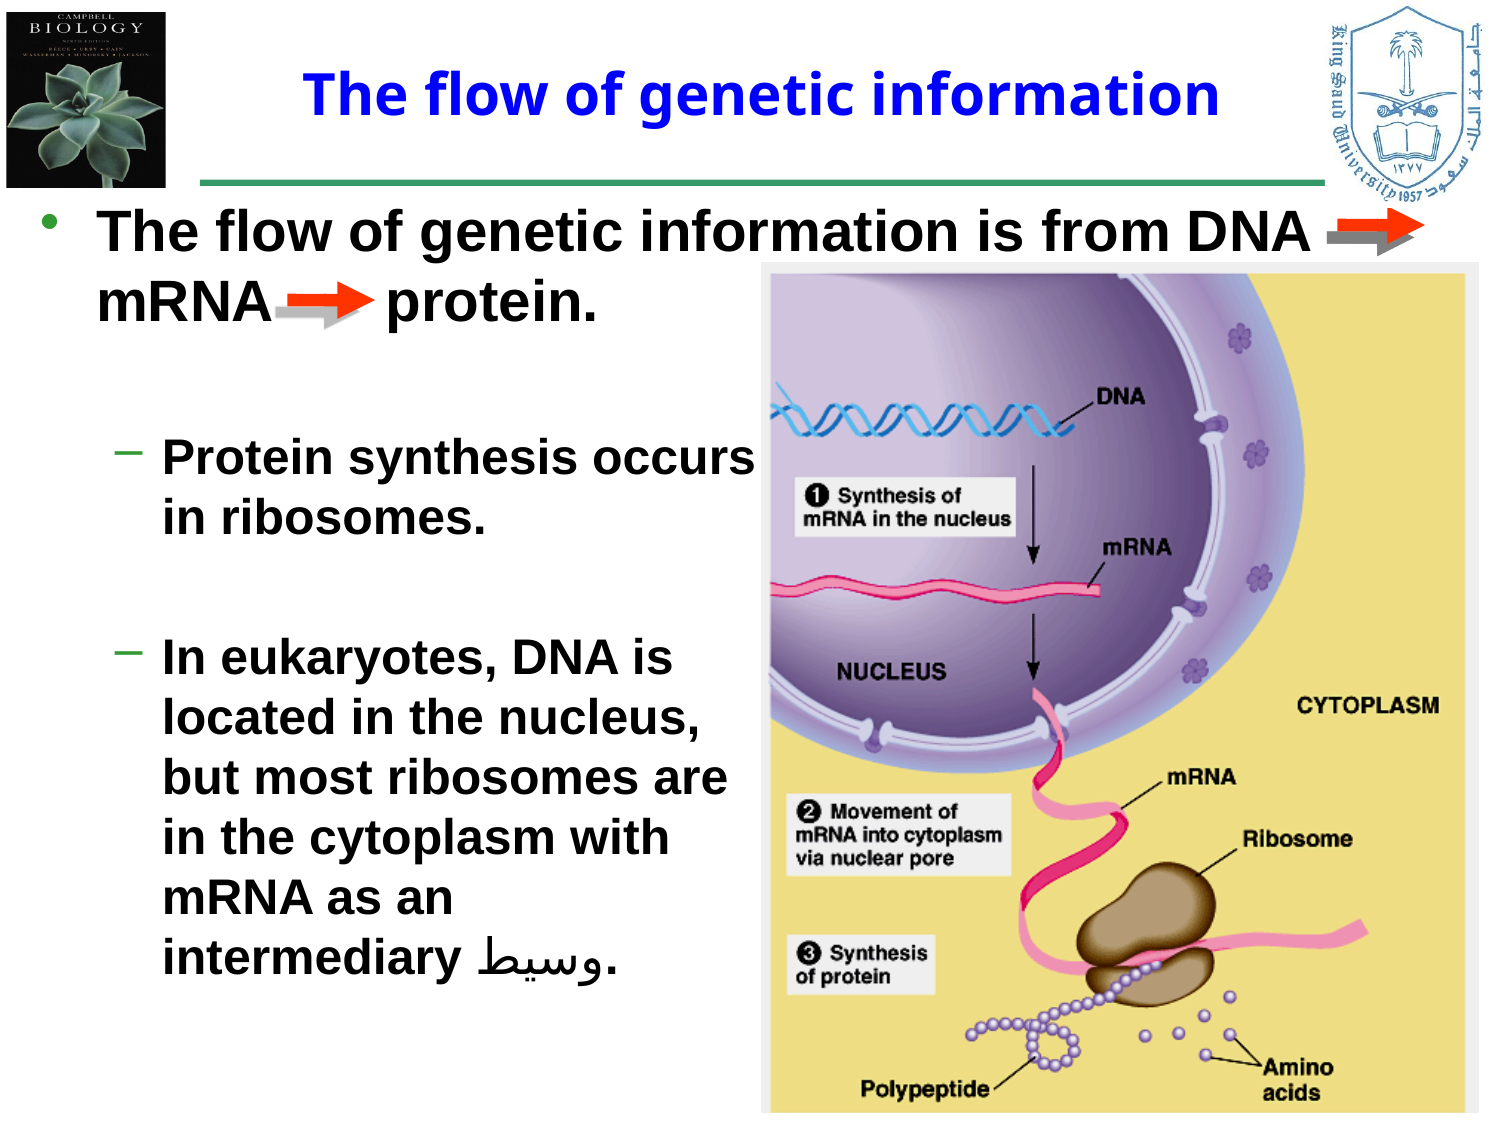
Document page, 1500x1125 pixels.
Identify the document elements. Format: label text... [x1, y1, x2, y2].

picture [760, 262, 1480, 1113]
list The flow of genetic information is from DNA mRNA protein. Protein synthesis occurs in ribosomes. In eukaryotes, DNA is located in the nucleus, but most ribosomes are in the cytoplasm with mRNA as an intermediary وسيط. [24, 216, 1475, 993]
text_box [287, 293, 376, 307]
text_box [5, 0, 1488, 209]
text_box [1337, 218, 1426, 232]
